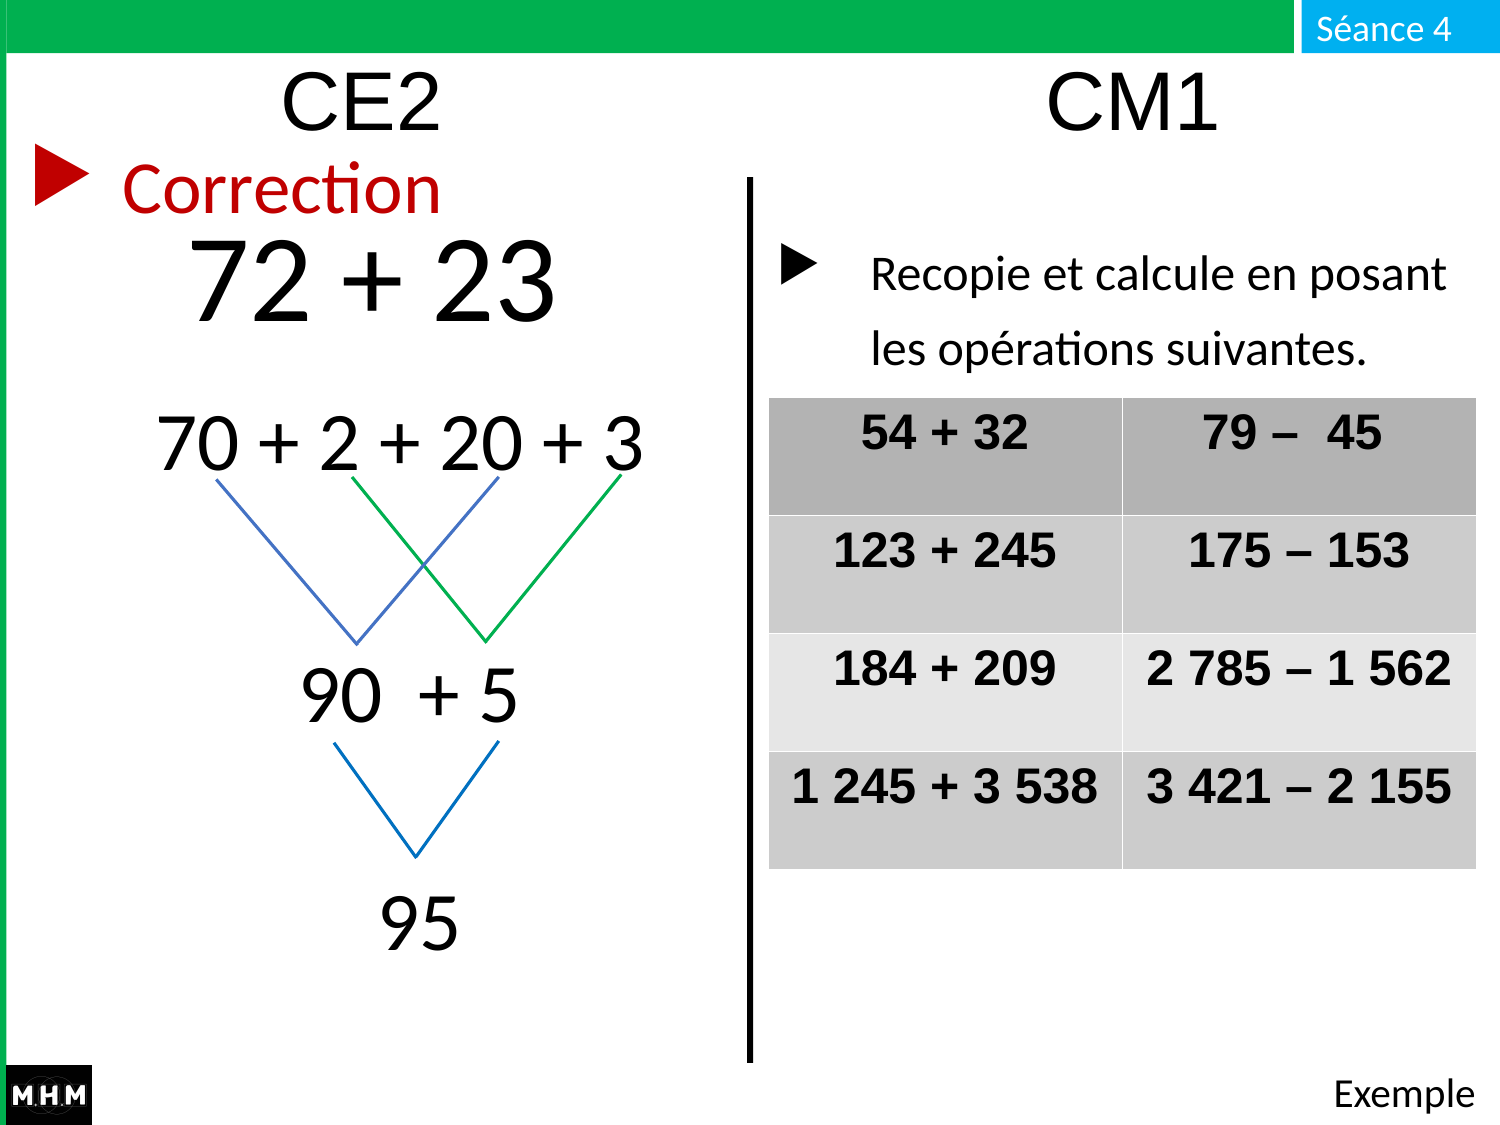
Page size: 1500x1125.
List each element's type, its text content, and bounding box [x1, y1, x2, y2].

table_cell 1 245 + 3 538 [769, 752, 1122, 869]
picture [6, 1065, 92, 1125]
text_box 72 + 23 [94, 237, 650, 355]
table_cell 123 + 245 [769, 516, 1122, 633]
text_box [215, 476, 499, 646]
table_header 79 – 45 [1123, 398, 1476, 515]
table_cell 2 785 – 1 562 [1123, 634, 1476, 751]
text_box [333, 740, 499, 859]
table_cell 175 – 153 [1123, 516, 1476, 633]
text_box Recopie et calcule en posant les opérations suivantes. [761, 246, 1477, 383]
text_box CE2 CM1 [265, 39, 1241, 148]
text_box 90 [252, 654, 376, 747]
text_box 70 + 2 + 20 + 3 [88, 379, 713, 494]
table_cell 3 421 – 2 155 [1123, 752, 1476, 869]
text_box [351, 474, 622, 643]
text_box Correction [13, 141, 709, 237]
text_box 95 [325, 859, 513, 975]
table_header 54 + 32 [769, 398, 1122, 515]
text_box + 5 [376, 651, 564, 747]
text_box Exemple [1318, 1064, 1500, 1125]
table_cell 184 + 209 [769, 634, 1122, 751]
